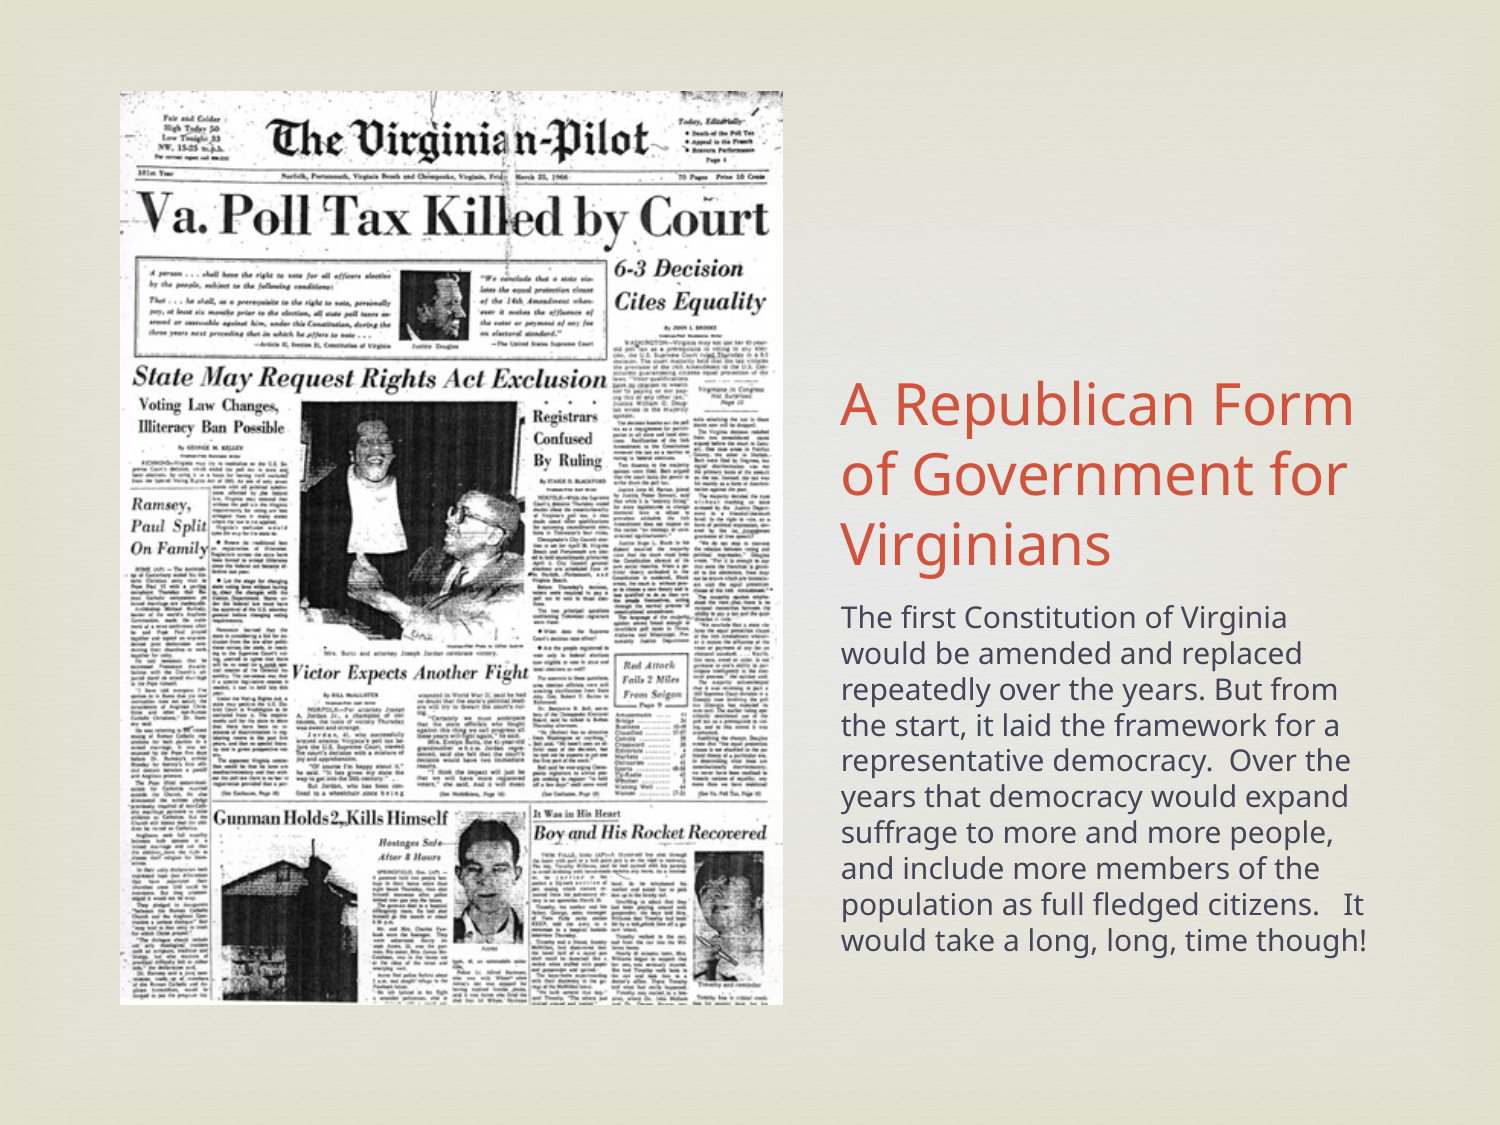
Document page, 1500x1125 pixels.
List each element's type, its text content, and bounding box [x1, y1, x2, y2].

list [119, 91, 783, 1006]
list The first Constitution of Virginia would be amended and replaced repeatedly over the years. But from the start, it laid the framework for a representative democracy. Over the years that democracy would expand suffrage to more and more people, and include more members of the population as full fledged citizens. It would take a long, long, time though! [825, 591, 1386, 1005]
title A Republican Form of Government for Virginians [825, 275, 1388, 585]
